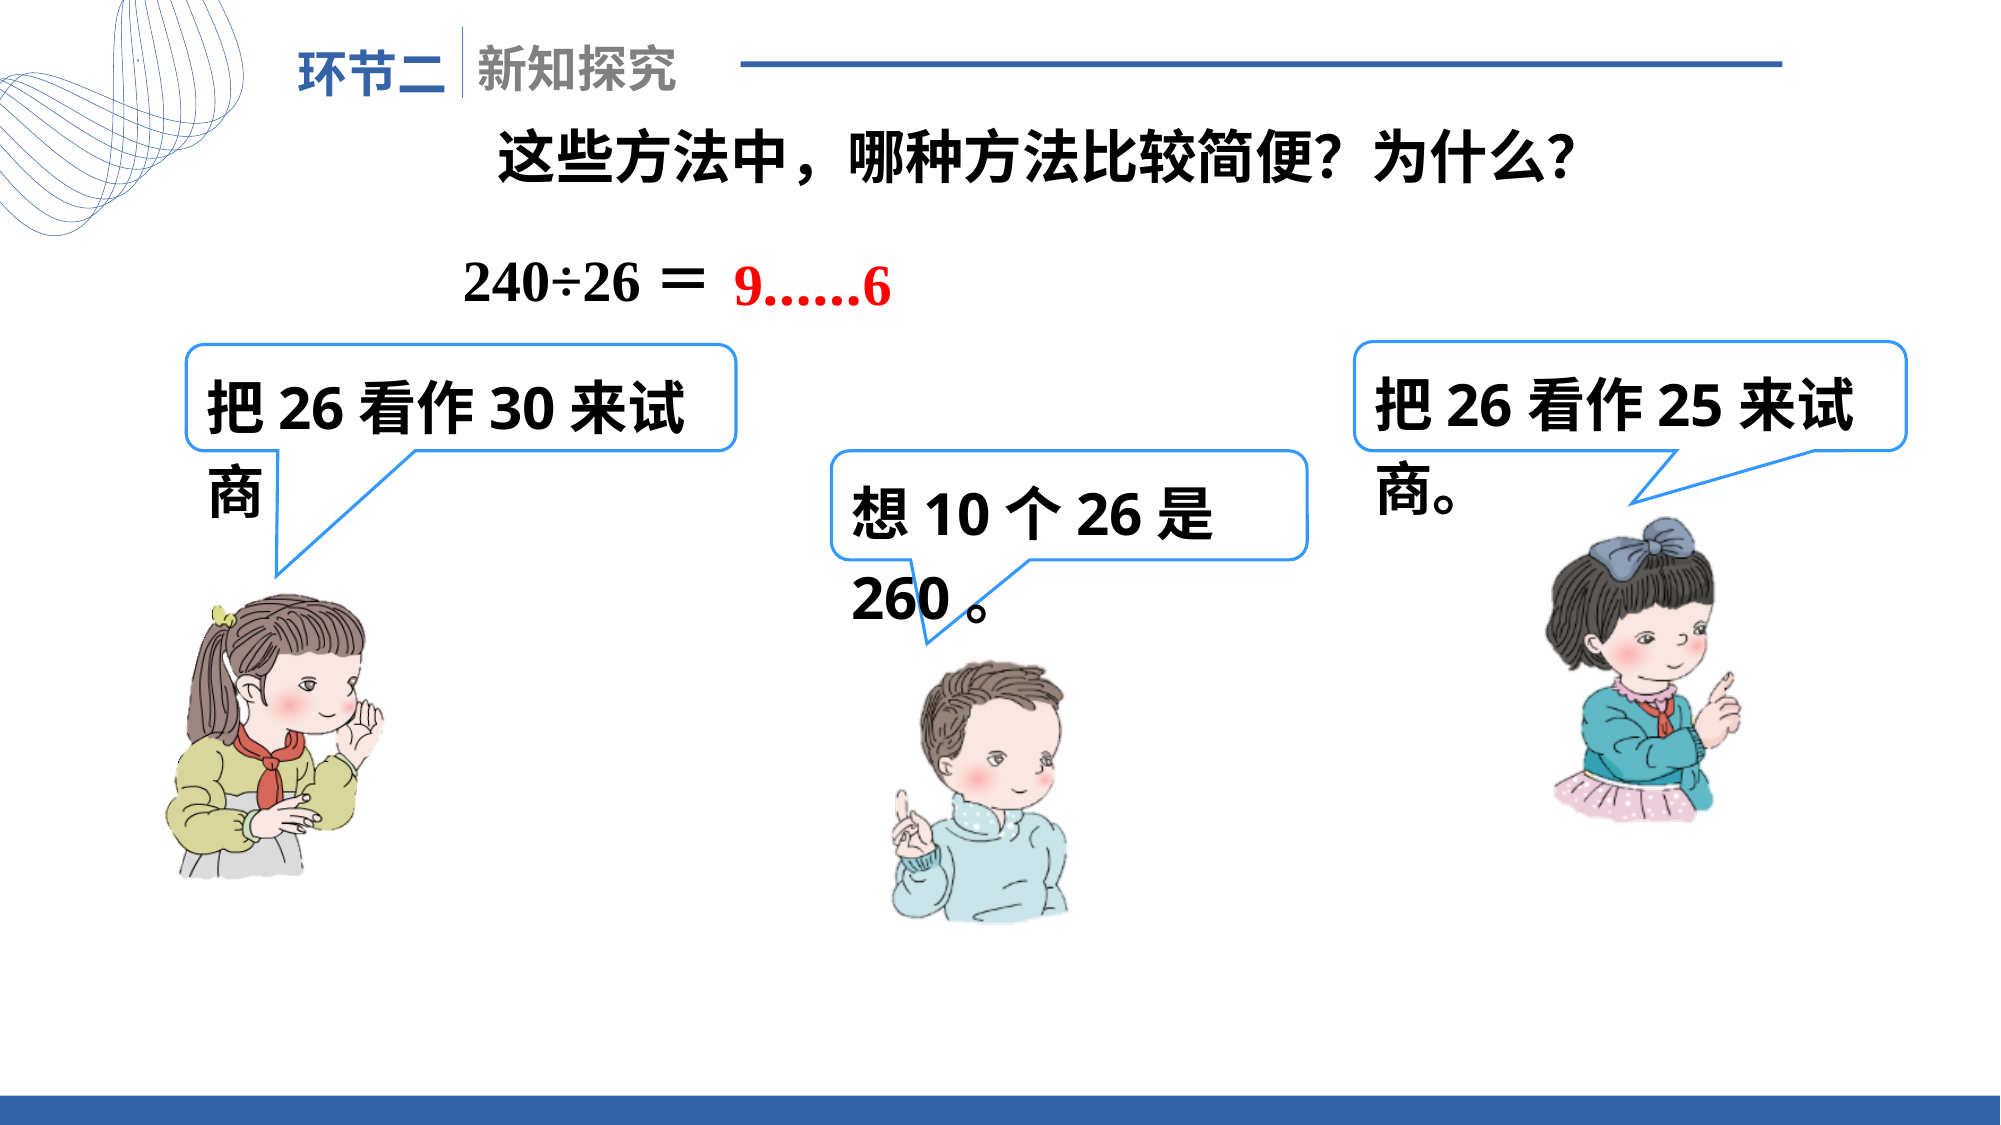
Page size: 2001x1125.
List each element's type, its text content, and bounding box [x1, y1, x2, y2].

picture [144, 584, 394, 903]
text_box 9……6 [718, 239, 949, 325]
text_box 想10个26是260。 [831, 450, 1308, 644]
picture [861, 651, 1078, 942]
text_box 这些方法中，哪种方法比较简便？为什么？ [483, 112, 1624, 228]
picture [1511, 512, 1750, 842]
text_box 把26看作25来试商。 [1354, 341, 1907, 504]
text_box 把26看作30来试商 [186, 344, 736, 577]
text_box 240÷26＝ [447, 235, 729, 321]
